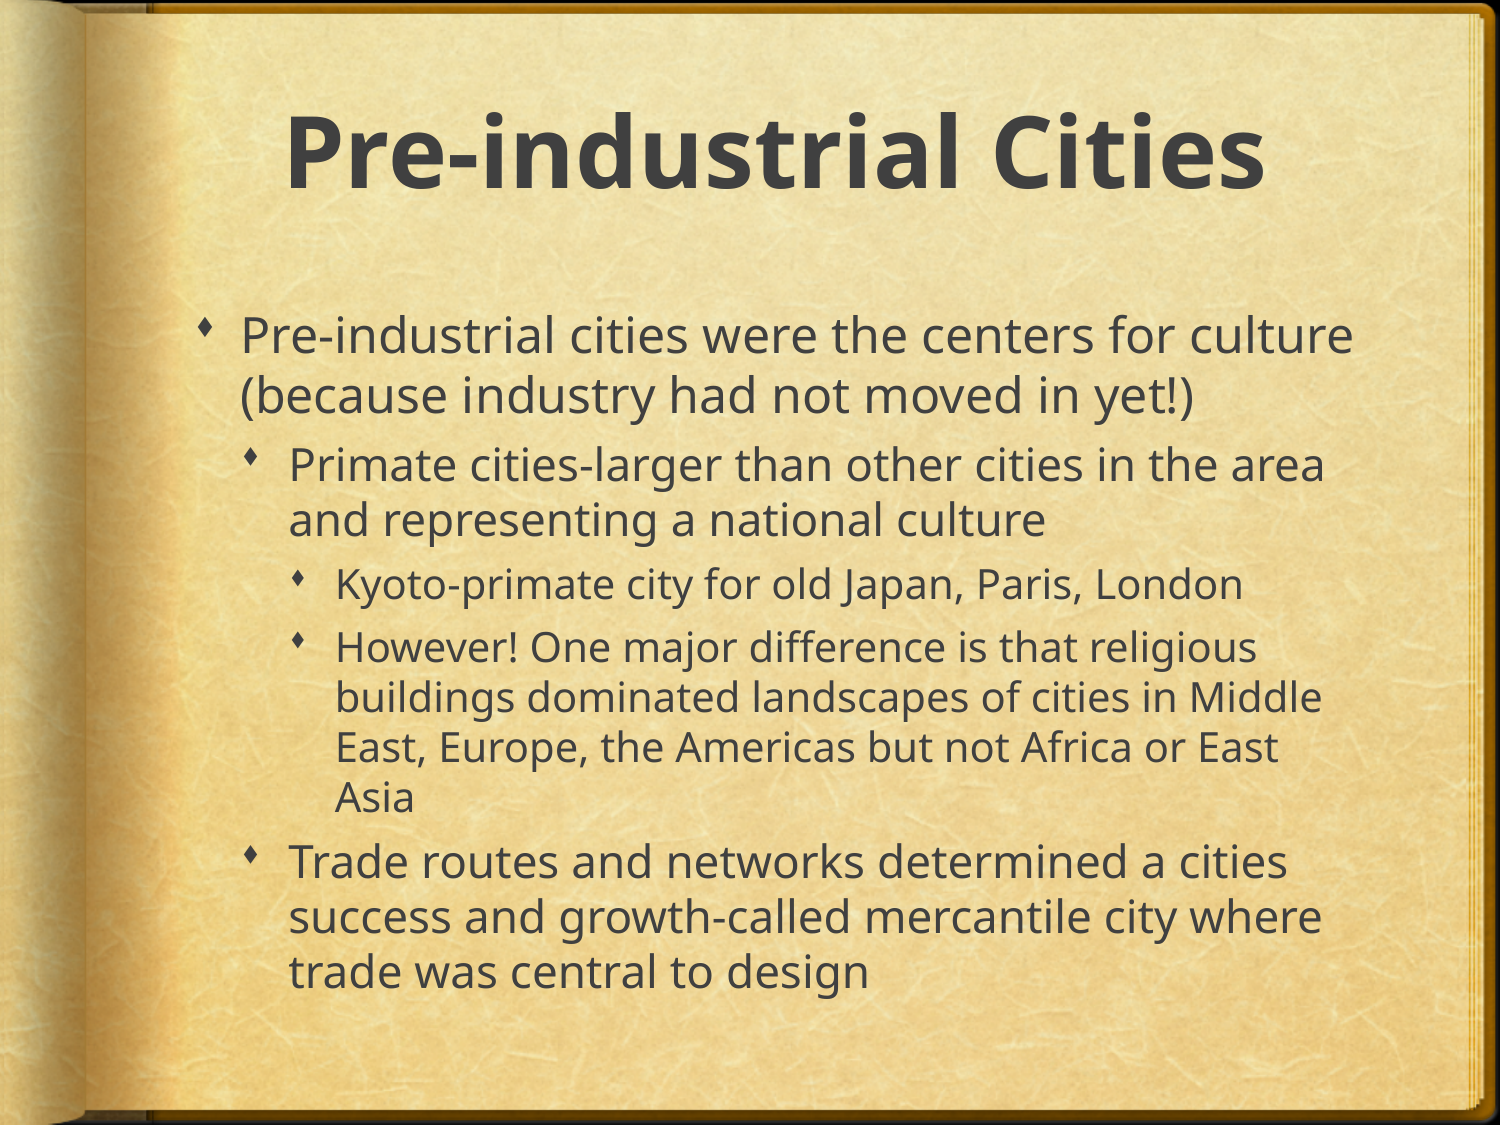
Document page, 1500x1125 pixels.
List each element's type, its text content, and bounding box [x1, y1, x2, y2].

picture [0, 0, 1500, 1125]
list Pre-industrial cities were the centers for culture (because industry had not moved in yet!) Primate cities-larger than other cities in the area and representing a national culture Kyoto-primate city for old Japan, Paris, London However! One major difference is that religious buildings dominated landscapes of cities in Middle East, Europe, the Americas but not Africa or East Asia Trade routes and networks determined a cities success and growth-called mercantile city where trade was central to design [178, 295, 1372, 1005]
title Pre-industrial Cities [178, 45, 1372, 265]
